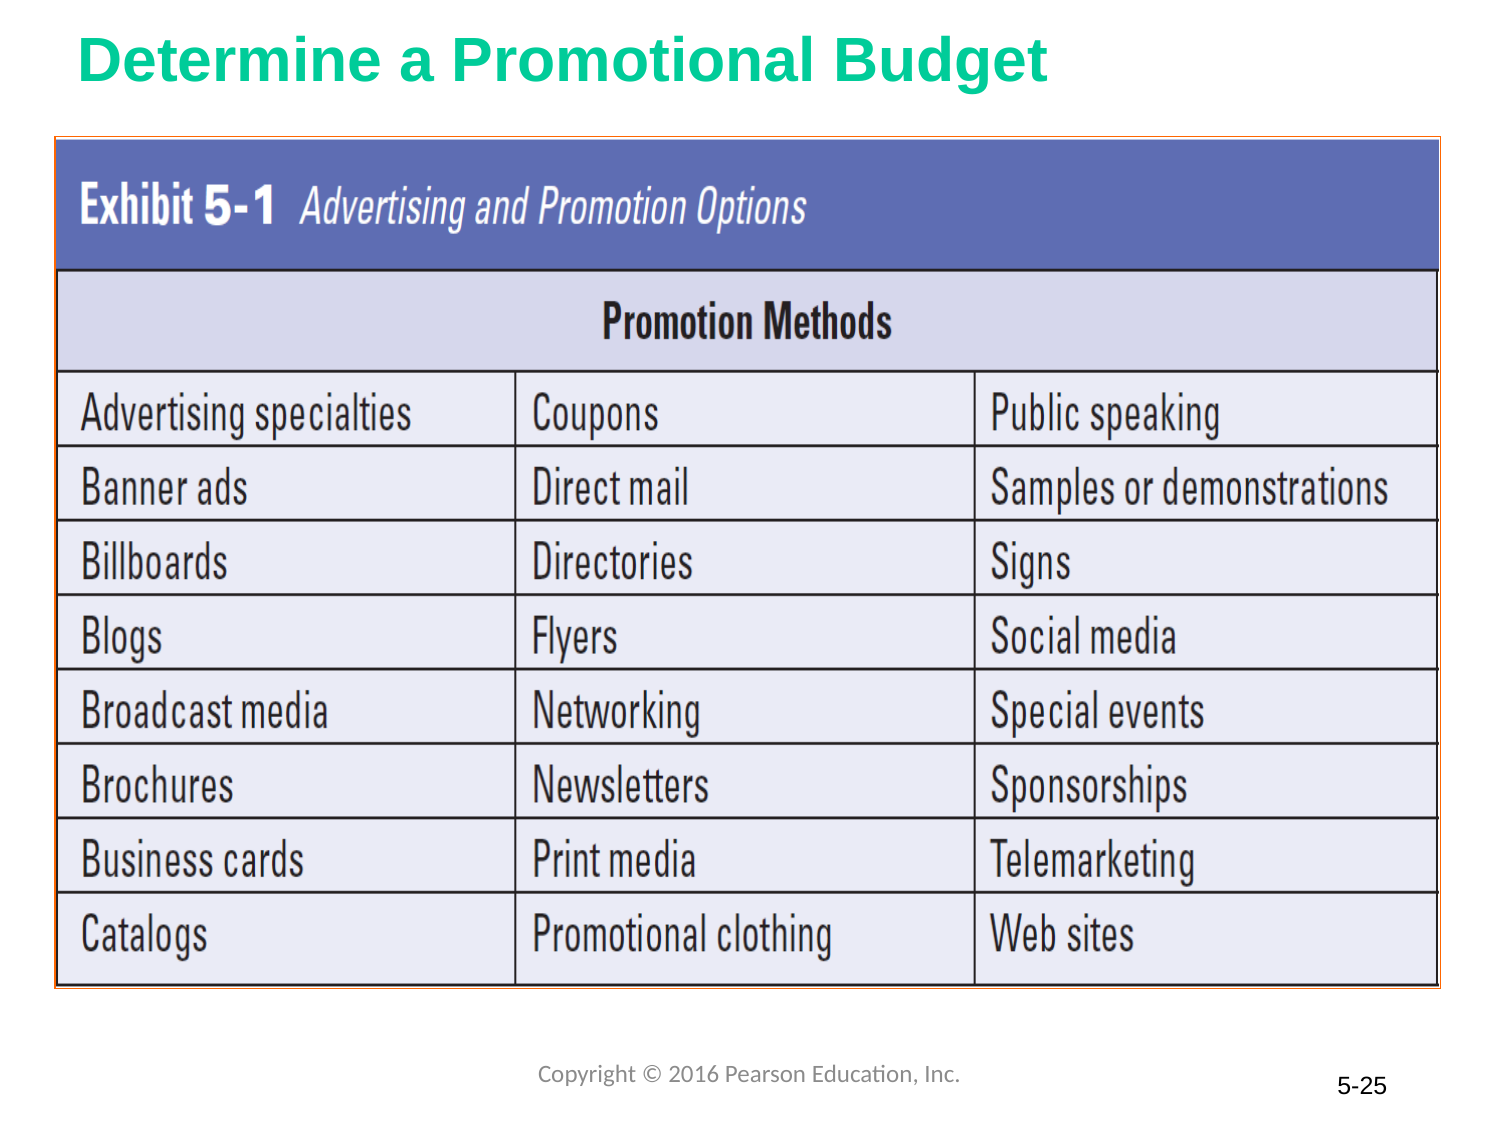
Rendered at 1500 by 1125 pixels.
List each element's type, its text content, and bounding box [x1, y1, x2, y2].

title Determine a Promotional Budget [62, 0, 1413, 135]
footer Copyright © 2016 Pearson Education, Inc. [512, 1042, 988, 1103]
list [55, 137, 1440, 989]
